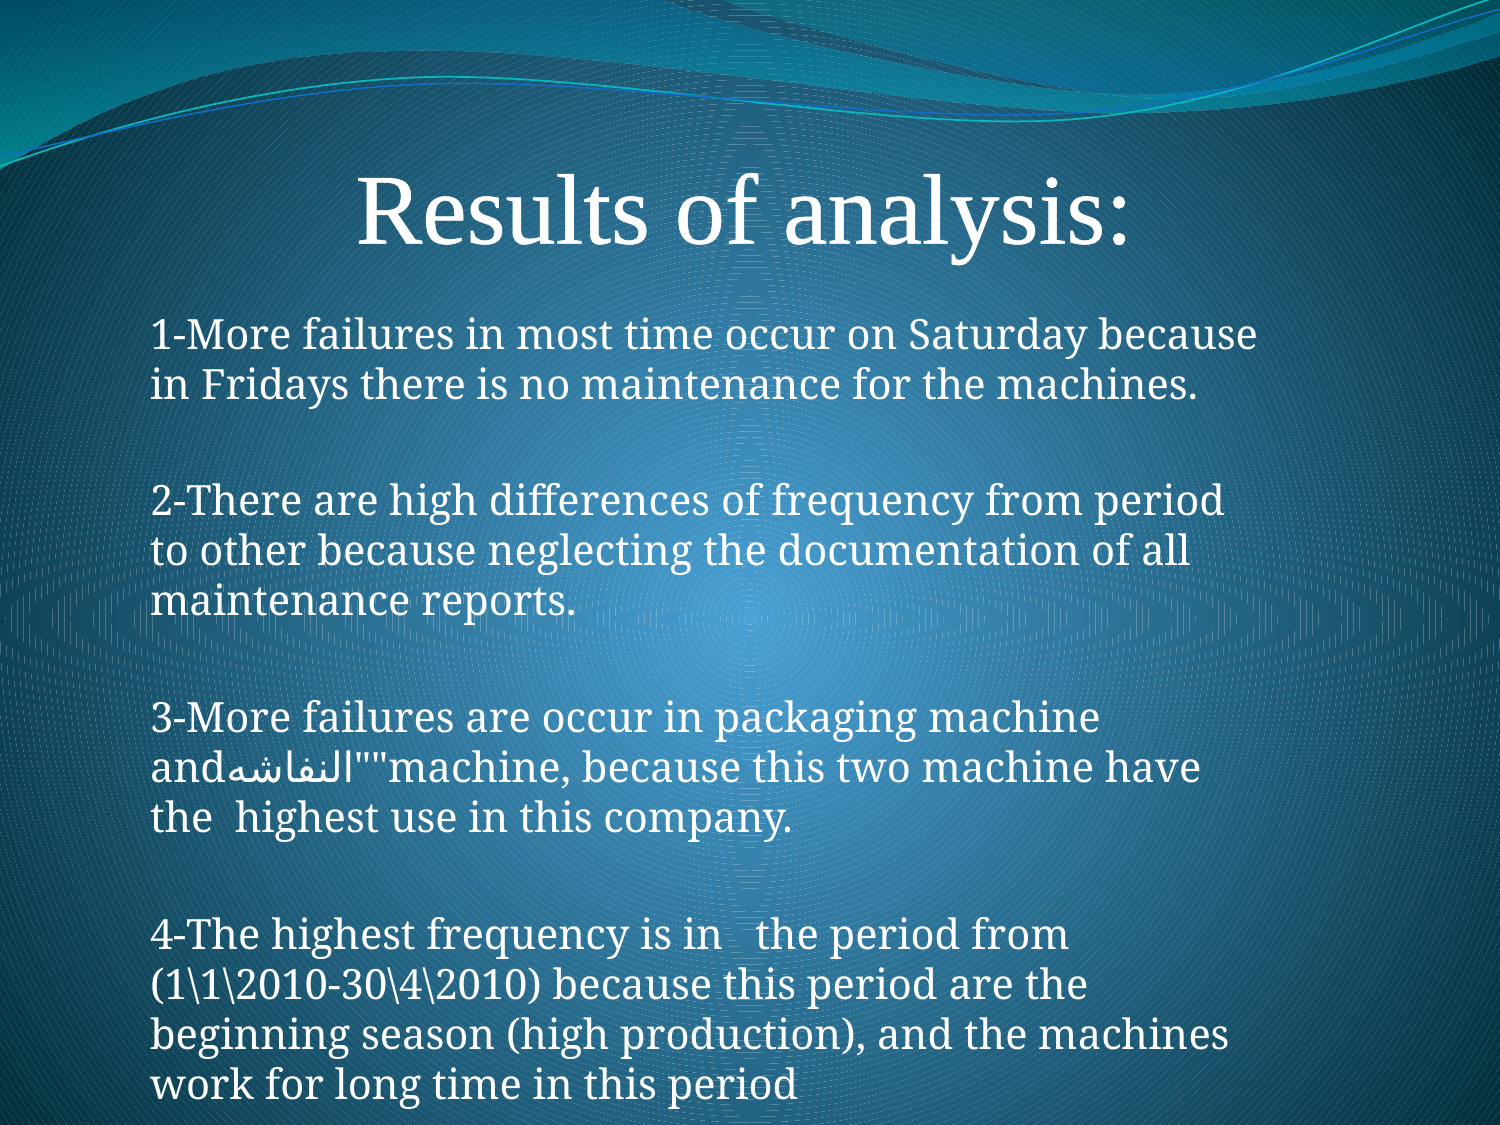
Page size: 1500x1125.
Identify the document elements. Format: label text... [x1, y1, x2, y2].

title Results of analysis: [112, 125, 1381, 384]
subtitle 1-More failures in most time occur on Saturday because in Fridays there is no maintenance for the machines. 2-There are high differences of frequency from period to other because neglecting the documentation of all maintenance reports. 3-More failures are occur in packaging machine andالنفاشه""machine, because this two machine have the highest use in this company. 4-The highest frequency is in the period from (1\1\2010-30\4\2010) because this period are the beginning season (high production), and the machines work for long time in this period [150, 299, 1275, 976]
